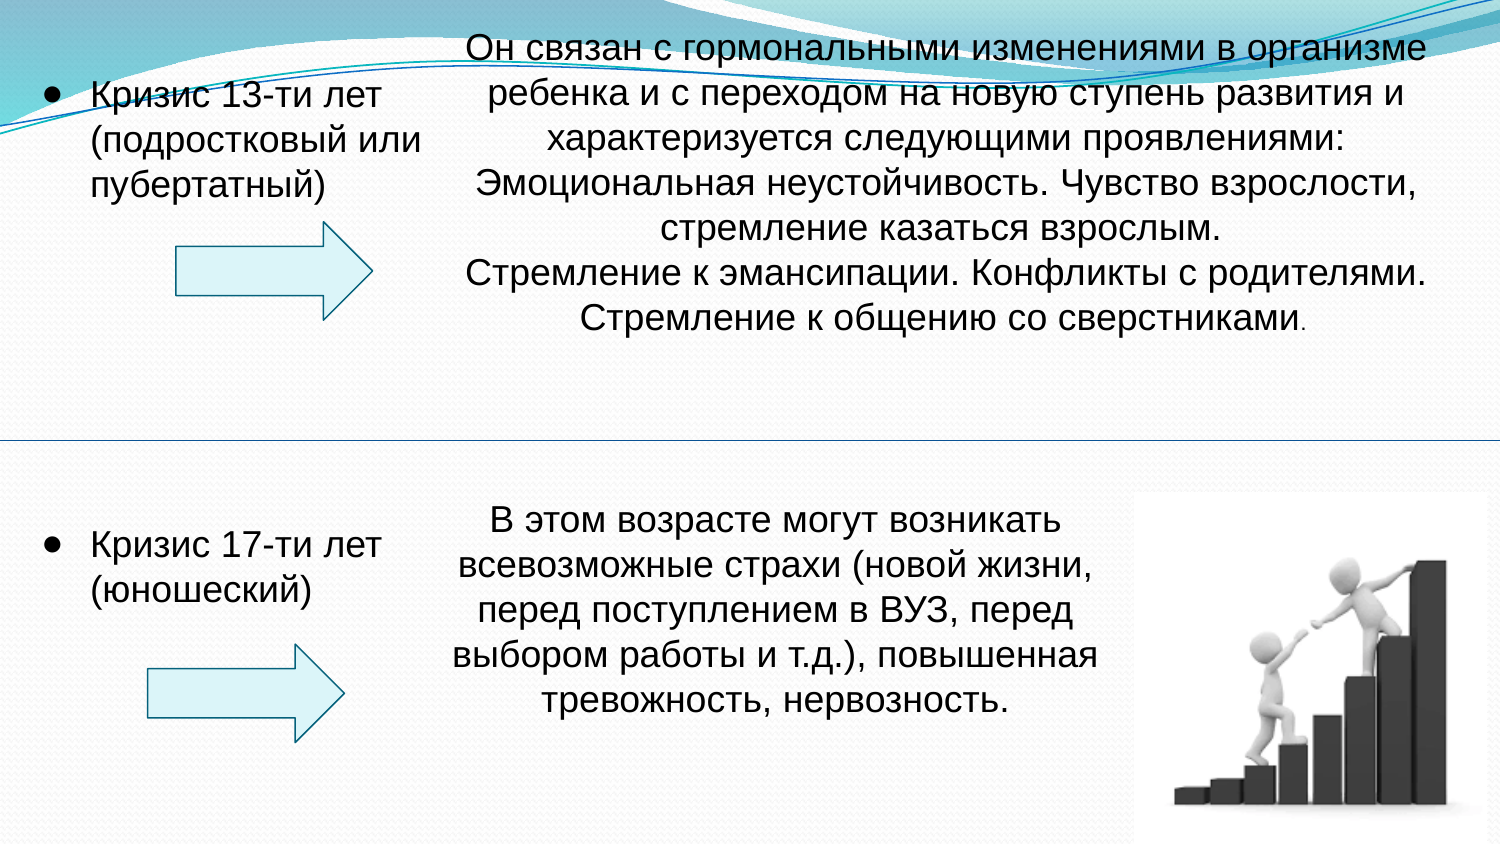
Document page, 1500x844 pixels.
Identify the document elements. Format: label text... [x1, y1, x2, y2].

text_box Он связан с гормональными изменениями в организме ребенка и с переходом на новую ступень развития и характеризуется следующими проявлениями: Эмоциональная неустойчивость. Чувство взрослости, стремление казаться взрослым. Стремление к эмансипации. Конфликты с родителями. Стремление к общению со сверстниками. [448, 7, 1445, 353]
picture [1134, 491, 1487, 844]
text_box Кризис 13-ти лет (подростковый или пубертатный) Кризис 17-ти лет (юношеский) [0, 0, 493, 440]
text_box В этом возрасте могут возникать всевозможные страхи (новой жизни, перед поступлением в ВУЗ, перед выбором работы и т.д.), повышенная тревожность, нервозность. [433, 479, 1119, 735]
text_box Кризис 13-ти лет (подростковый или пубертатный) Кризис 17-ти лет (юношеский) [0, 454, 493, 625]
text_box [147, 644, 345, 743]
text_box [175, 221, 373, 321]
